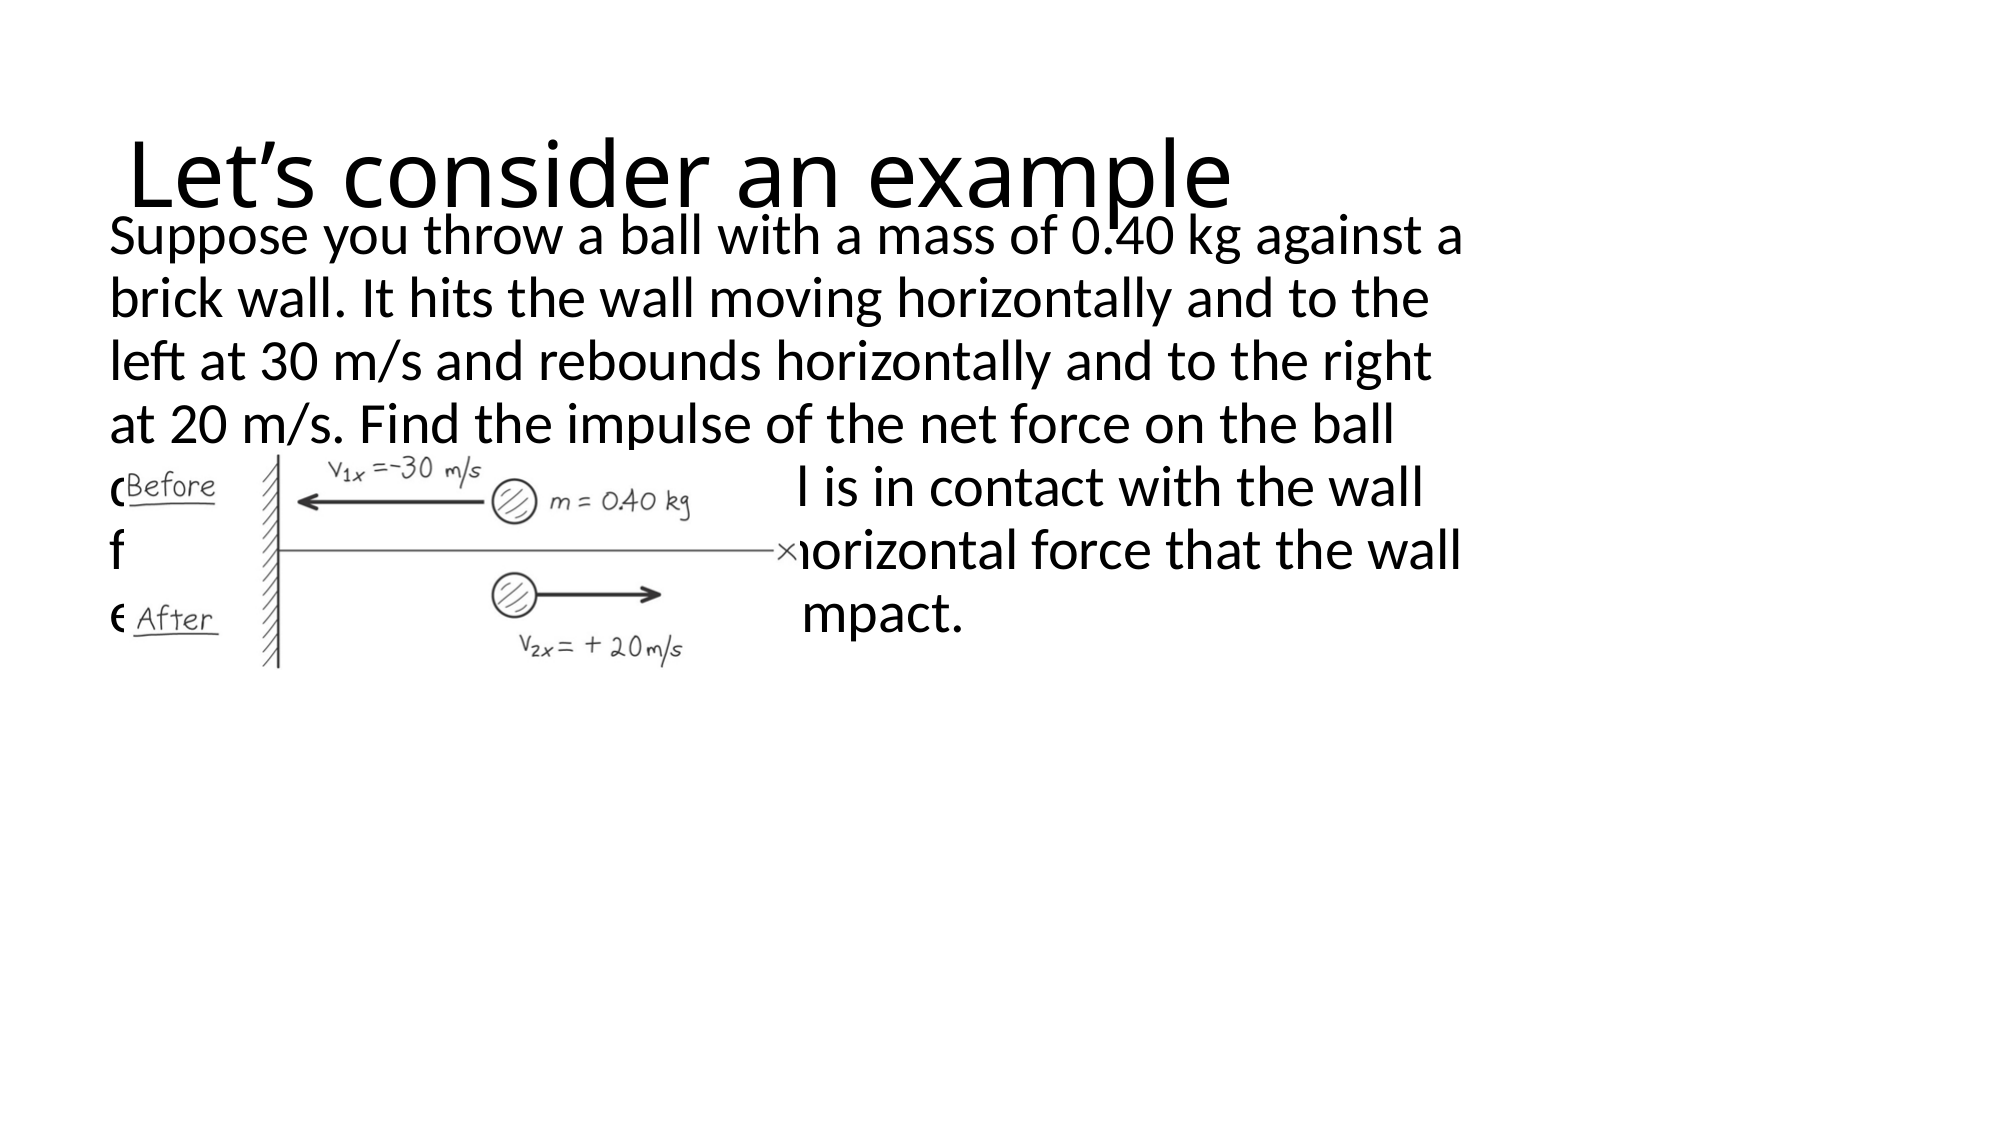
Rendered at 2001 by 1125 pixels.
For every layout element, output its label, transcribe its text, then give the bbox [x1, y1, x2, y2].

picture [124, 450, 800, 670]
title Let’s consider an example [111, 69, 1522, 287]
list Suppose you throw a ball with a mass of 0.40 kg against a brick wall. It hits the wall moving horizontally and to the left at 30 m/s and rebounds horizontally and to the right at 20 m/s. Find the impulse of the net force on the ball during the collision. If the ball is in contact with the wall for 0.010 s, find the average horizontal force that the wall exerts on the ball during the impact. [94, 196, 1505, 834]
